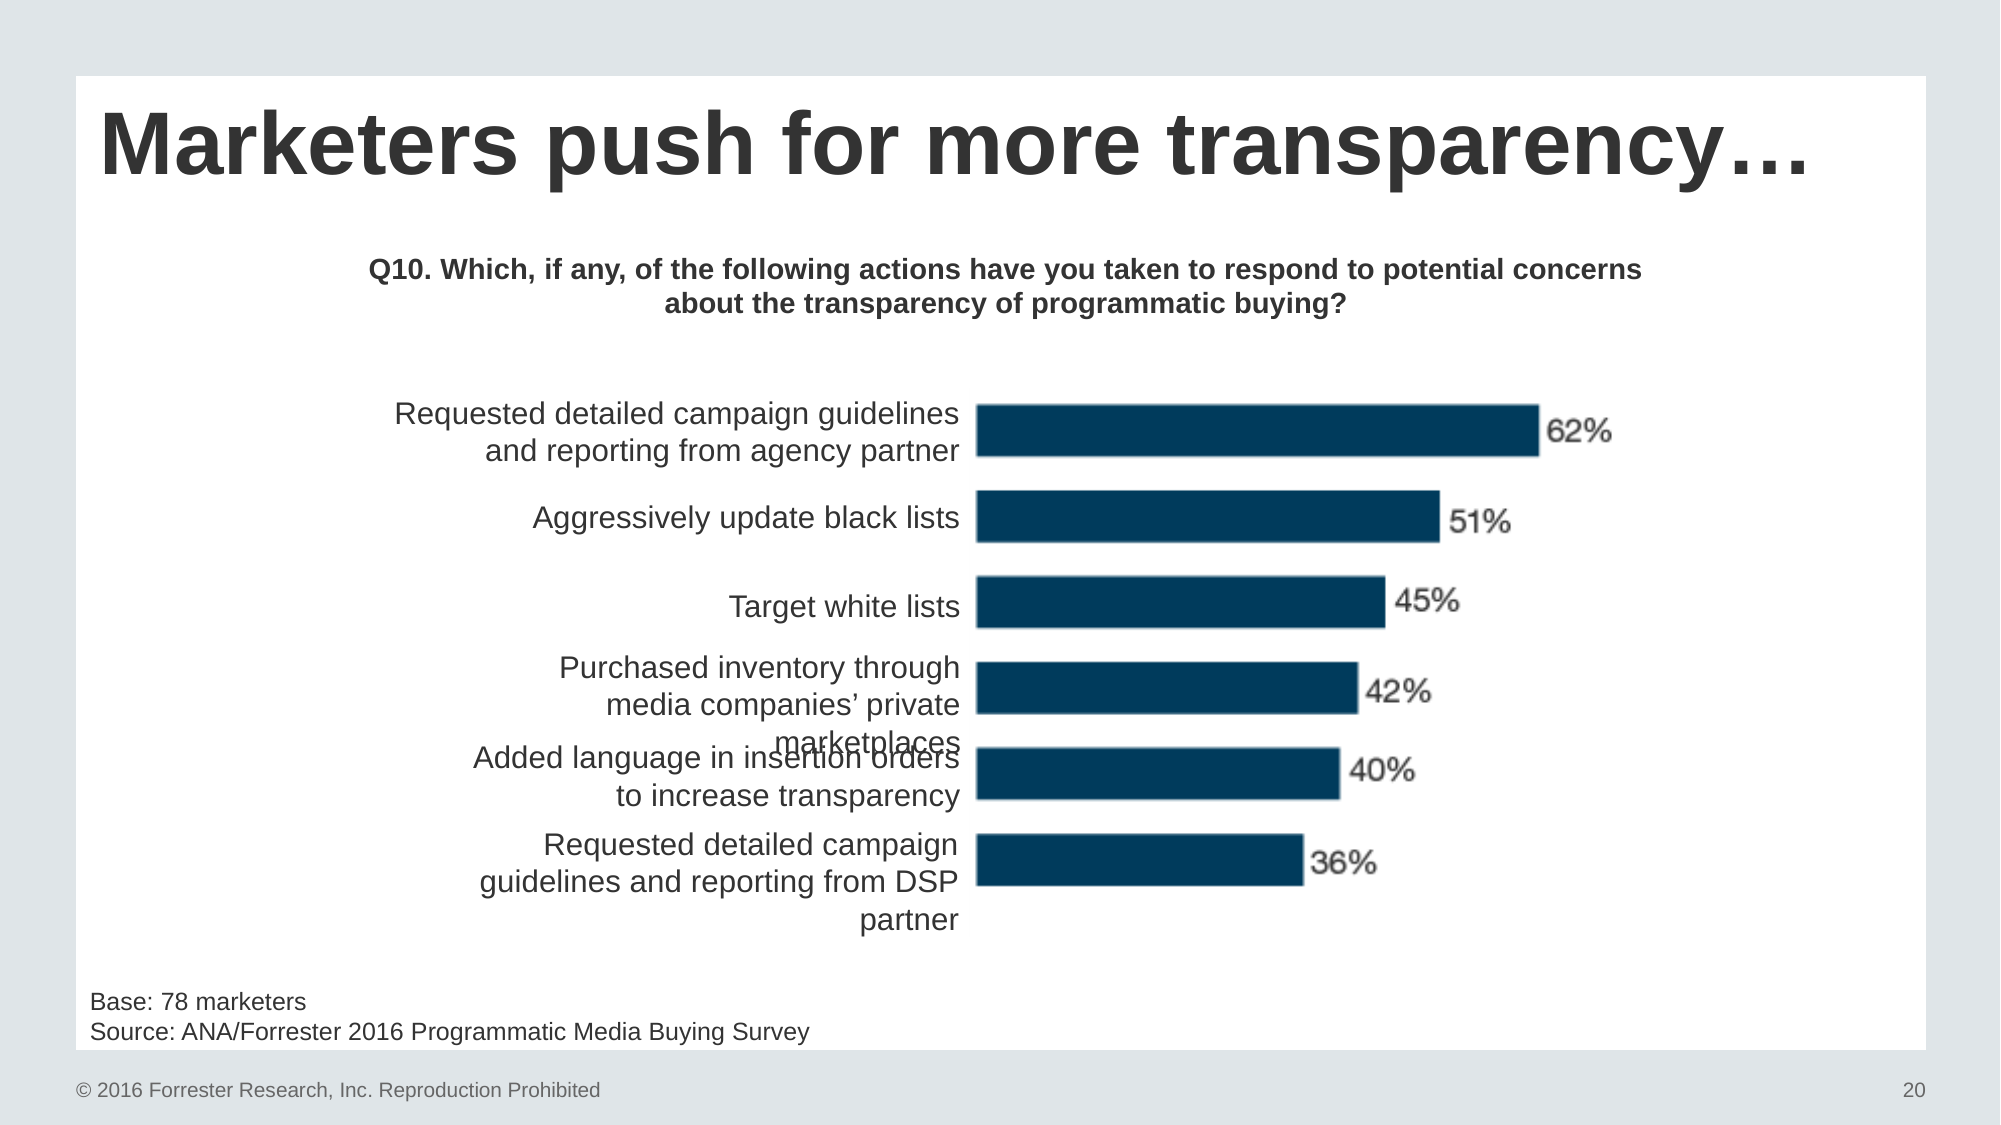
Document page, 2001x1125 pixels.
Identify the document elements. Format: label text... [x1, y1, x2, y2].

text_box Requested detailed campaign guidelines and reporting from DSP partner [393, 823, 960, 937]
title Marketers push for more transparency… [99, 97, 1900, 195]
text_box Aggressively update black lists [500, 497, 961, 535]
picture [968, 388, 1723, 937]
text_box Added language in insertion orders to increase transparency [462, 737, 961, 813]
text_box Purchased inventory through media companies’ private marketplaces [465, 647, 962, 760]
text_box Q10. Which, if any, of the following actions have you taken to respond to potential concerns about the transparency of programmatic buying? [350, 249, 1663, 320]
text_box Requested detailed campaign guidelines and reporting from agency partner [335, 393, 961, 469]
text_box Target white lists [500, 586, 961, 625]
text_box Base: 78 marketers Source: ANA/Forrester 2016 Programmatic Media Buying Survey [75, 975, 1622, 1053]
